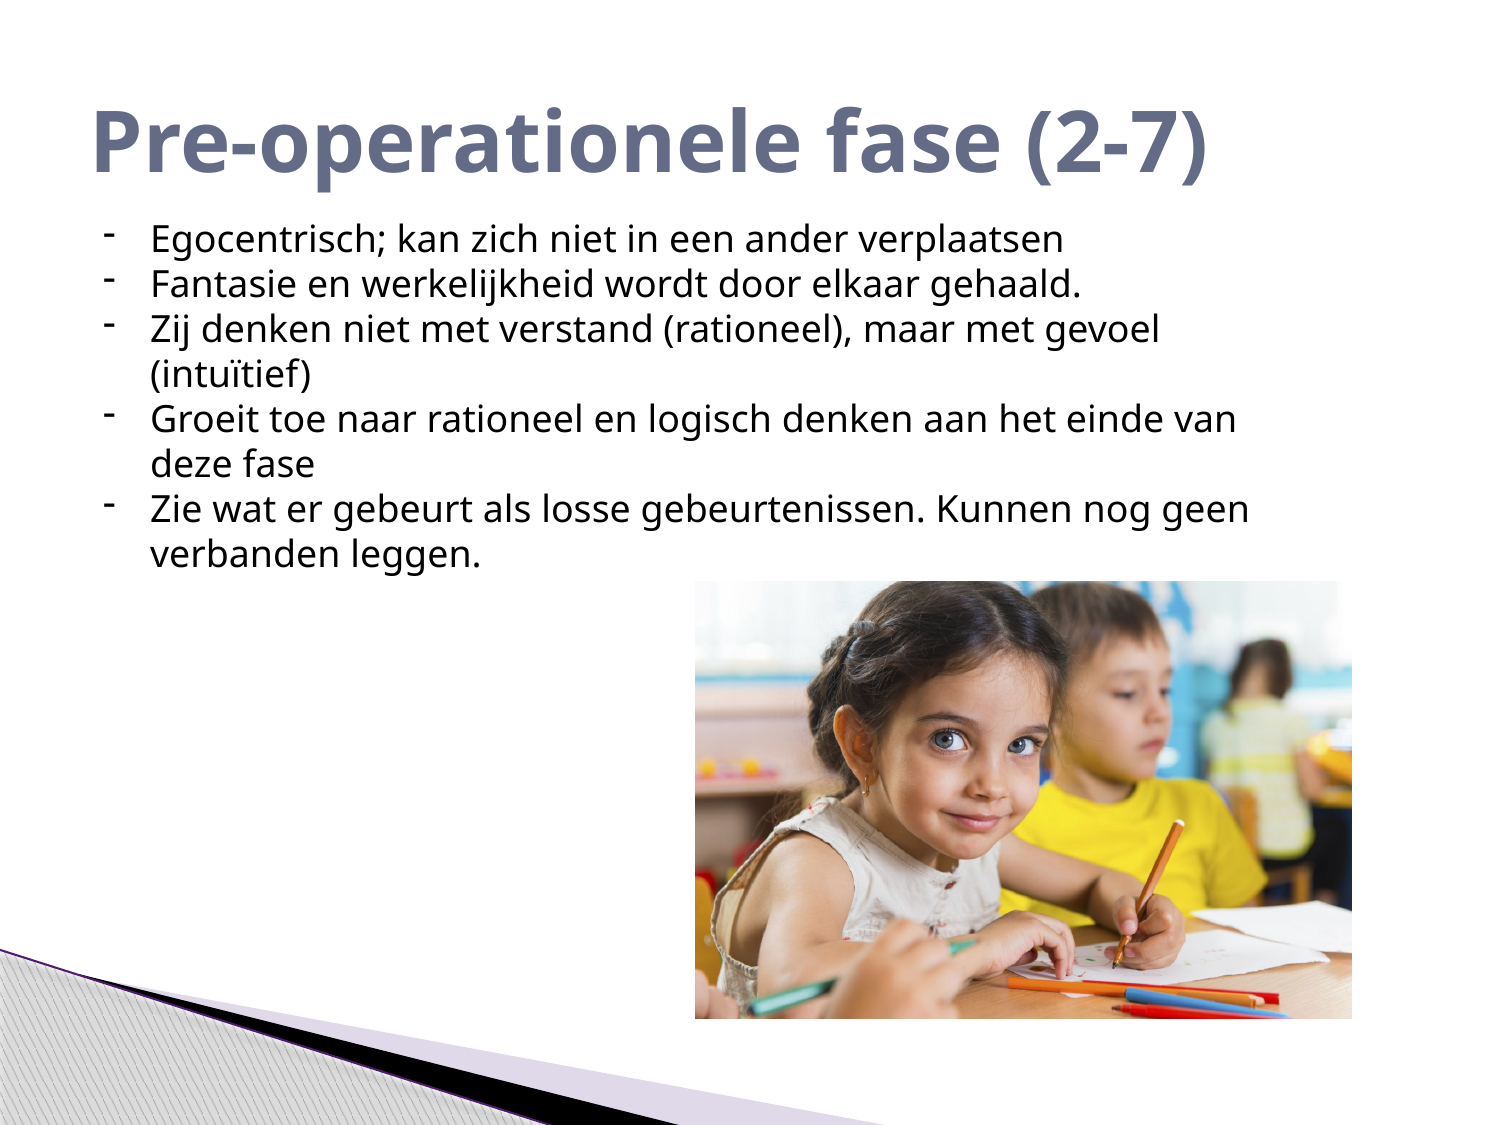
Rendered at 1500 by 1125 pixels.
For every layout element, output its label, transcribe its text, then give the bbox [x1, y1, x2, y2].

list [695, 581, 1352, 1019]
title Pre-operationele fase (2-7) [75, 45, 1425, 233]
text_box Egocentrisch; kan zich niet in een ander verplaatsen Fantasie en werkelijkheid wordt door elkaar gehaald. Zij denken niet met verstand (rationeel), maar met gevoel (intuïtief) Groeit toe naar rationeel en logisch denken aan het einde van deze fase Zie wat er gebeurt als losse gebeurtenissen. Kunnen nog geen verbanden leggen. [88, 208, 1306, 1078]
